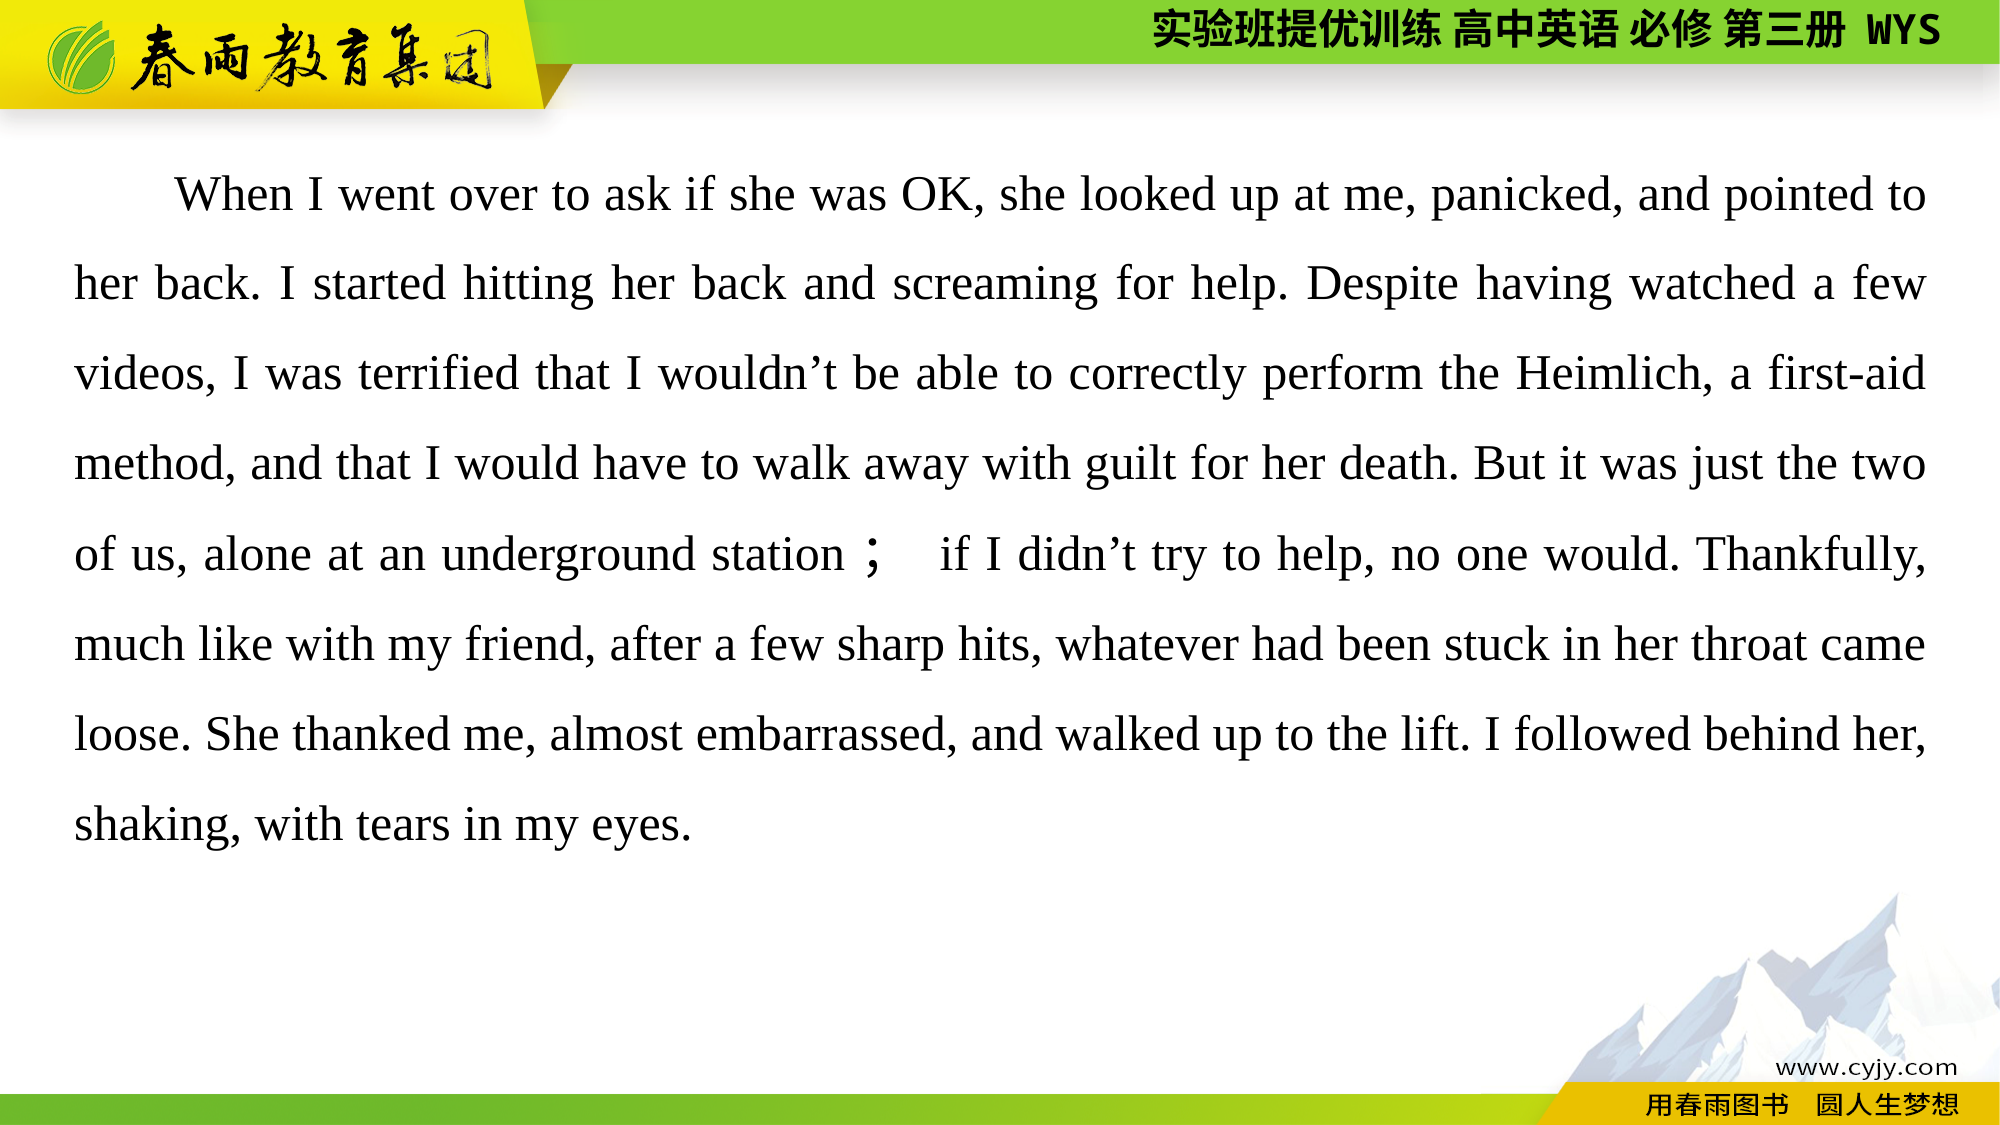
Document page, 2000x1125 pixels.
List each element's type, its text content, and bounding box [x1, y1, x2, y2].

list When I went over to ask if she was OK, she looked up at me, panicked, and pointed to her back. I started hitting her back and screaming for help. Despite having watched a few videos, I was terrified that I wouldn’t be able to correctly perform the Heimlich, a first-aid method, and that I would have to walk away with guilt for her death. But it was just the two of us, alone at an underground station； if I didn’t try to help, no one would. Thankfully, much like with my friend, after a few sharp hits, whatever had been stuck in her throat came loose. She thanked me, almost embarrassed, and walked up to the lift. I followed behind her, shaking, with tears in my eyes. [59, 122, 1944, 865]
picture [0, 0, 2000, 1125]
